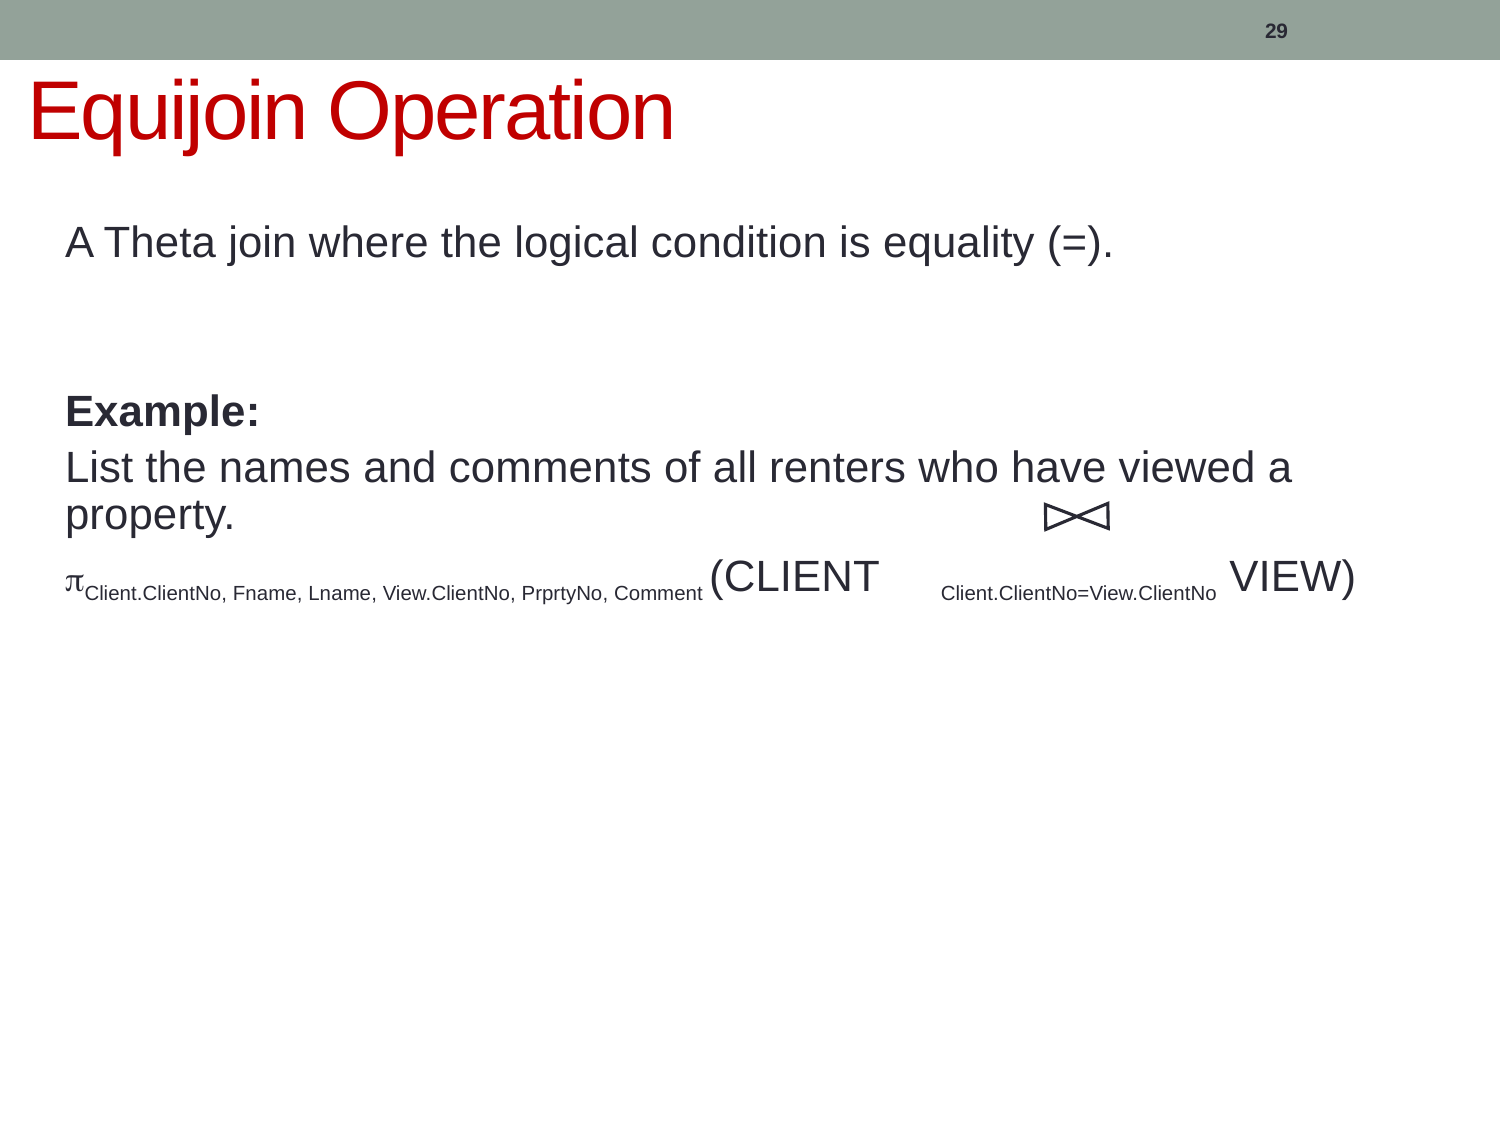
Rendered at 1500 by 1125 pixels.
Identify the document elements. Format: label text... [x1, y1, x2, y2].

text_box [1045, 503, 1109, 530]
title Equijoin Operation [12, 12, 1288, 200]
slide_number 29 [1250, 3, 1425, 57]
list A Theta join where the logical condition is equality (=). Example: List the names and comments of all renters who have viewed a property. Client.ClientNo, Fname, Lname, View.ClientNo, PrprtyNo, Comment (CLIENT Client.ClientNo=View.ClientNo VIEW) [50, 212, 1450, 613]
